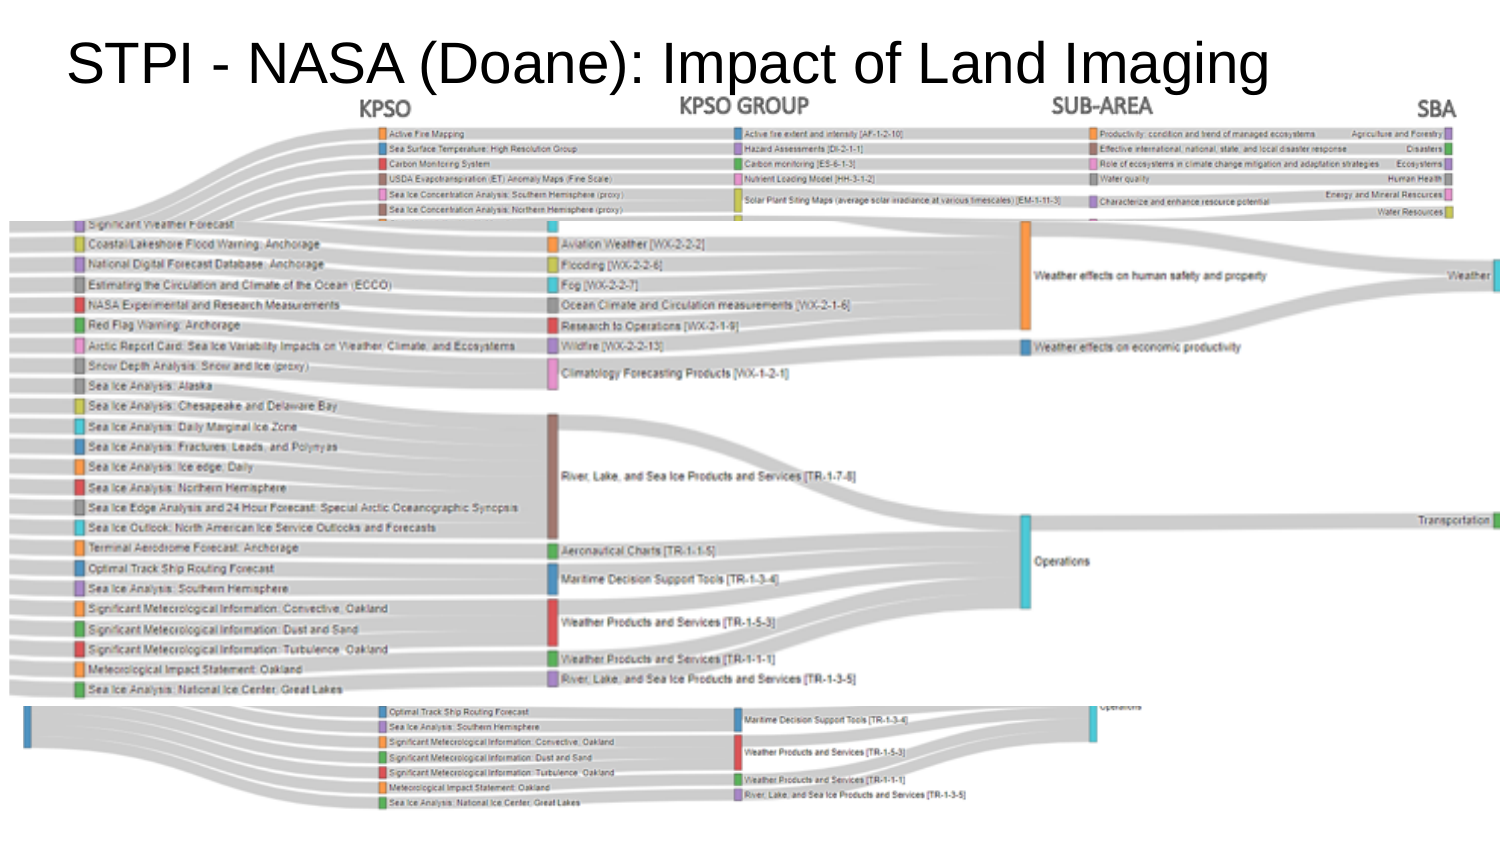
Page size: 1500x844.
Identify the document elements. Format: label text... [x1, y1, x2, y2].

picture [8, 82, 1500, 815]
title STPI - NASA (Doane): Impact of Land Imaging [51, 10, 1449, 105]
